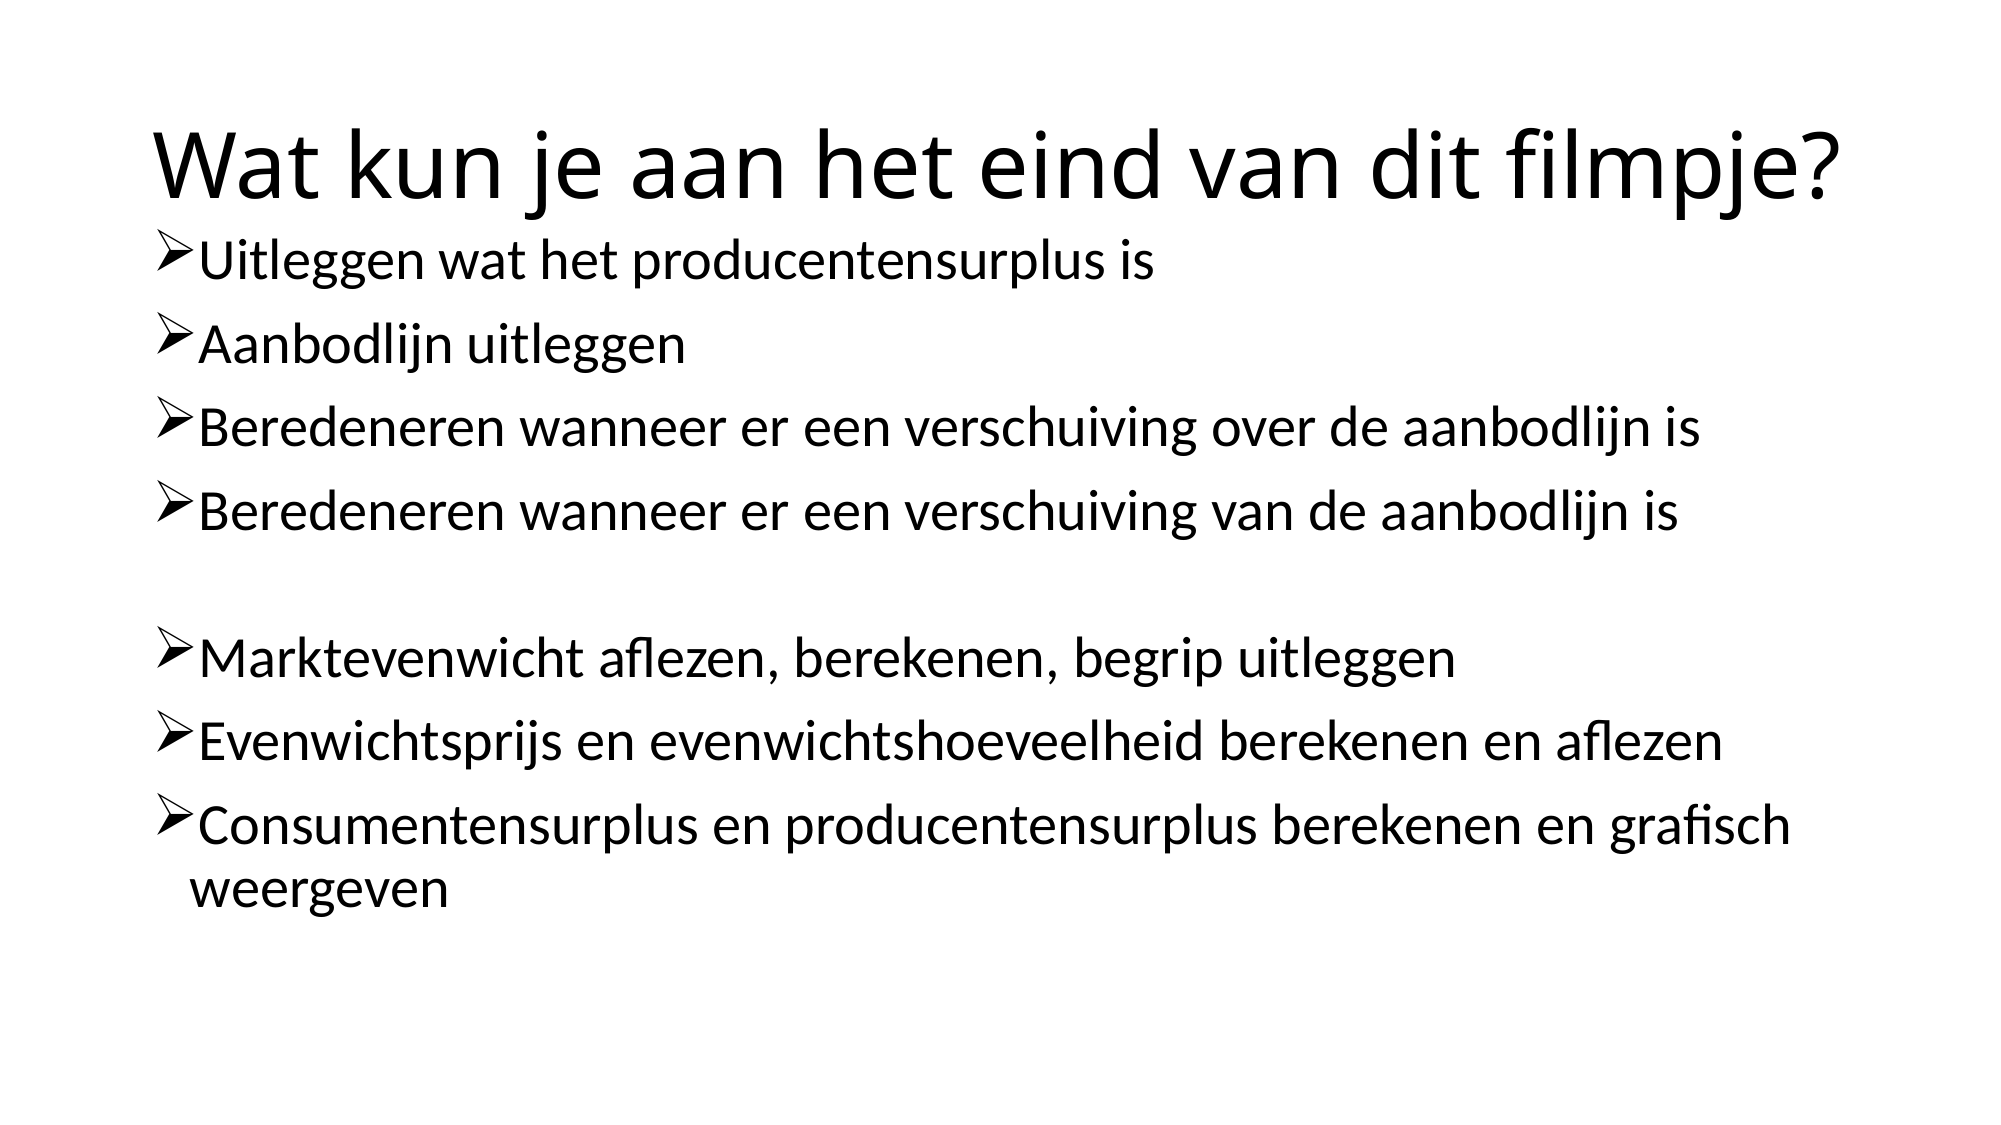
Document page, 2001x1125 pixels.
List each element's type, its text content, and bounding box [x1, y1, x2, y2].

list Uitleggen wat het producentensurplus is Aanbodlijn uitleggen Beredeneren wanneer er een verschuiving over de aanbodlijn is Beredeneren wanneer er een verschuiving van de aanbodlijn is Marktevenwicht aflezen, berekenen, begrip uitleggen Evenwichtsprijs en evenwichtshoeveelheid berekenen en aflezen Consumentensurplus en producentensurplus berekenen en grafisch weergeven [137, 221, 1863, 1085]
title Wat kun je aan het eind van dit filmpje? [137, 59, 1863, 221]
